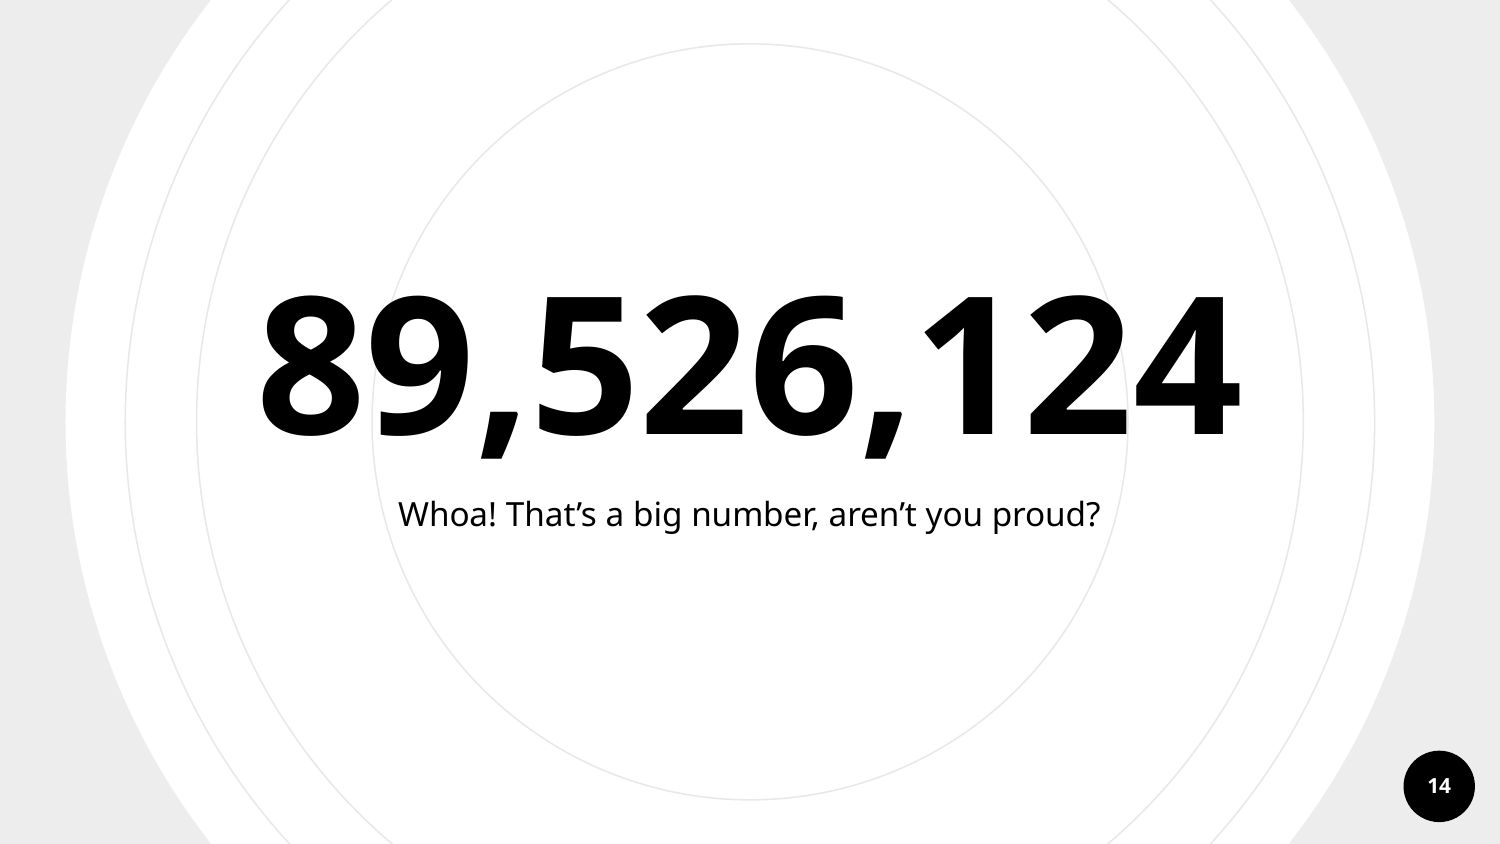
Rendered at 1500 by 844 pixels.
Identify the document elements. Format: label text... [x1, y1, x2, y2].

title 89,526,124 [219, 297, 1281, 478]
subtitle Whoa! That’s a big number, aren’t you proud? [219, 478, 1281, 608]
slide_number 14 [1403, 750, 1475, 823]
